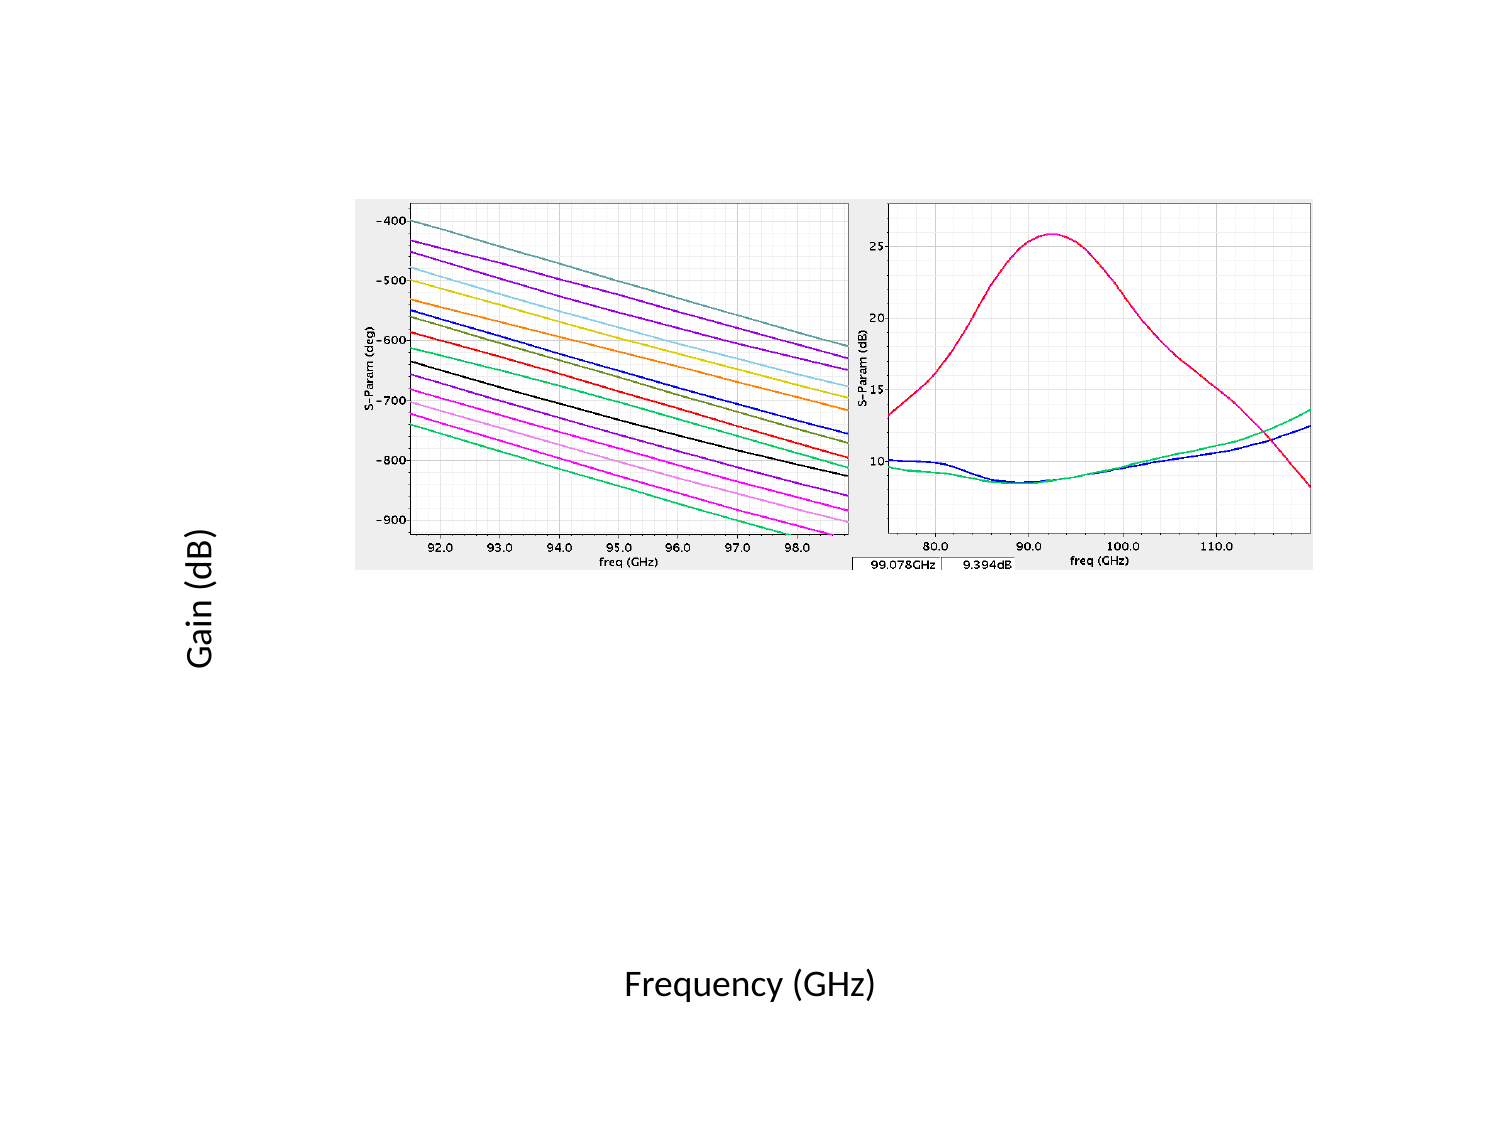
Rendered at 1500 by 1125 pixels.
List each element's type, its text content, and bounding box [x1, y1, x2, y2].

text_box Frequency (GHz) [609, 951, 892, 1012]
picture [355, 199, 1313, 570]
text_box Gain (dB) [166, 513, 227, 685]
